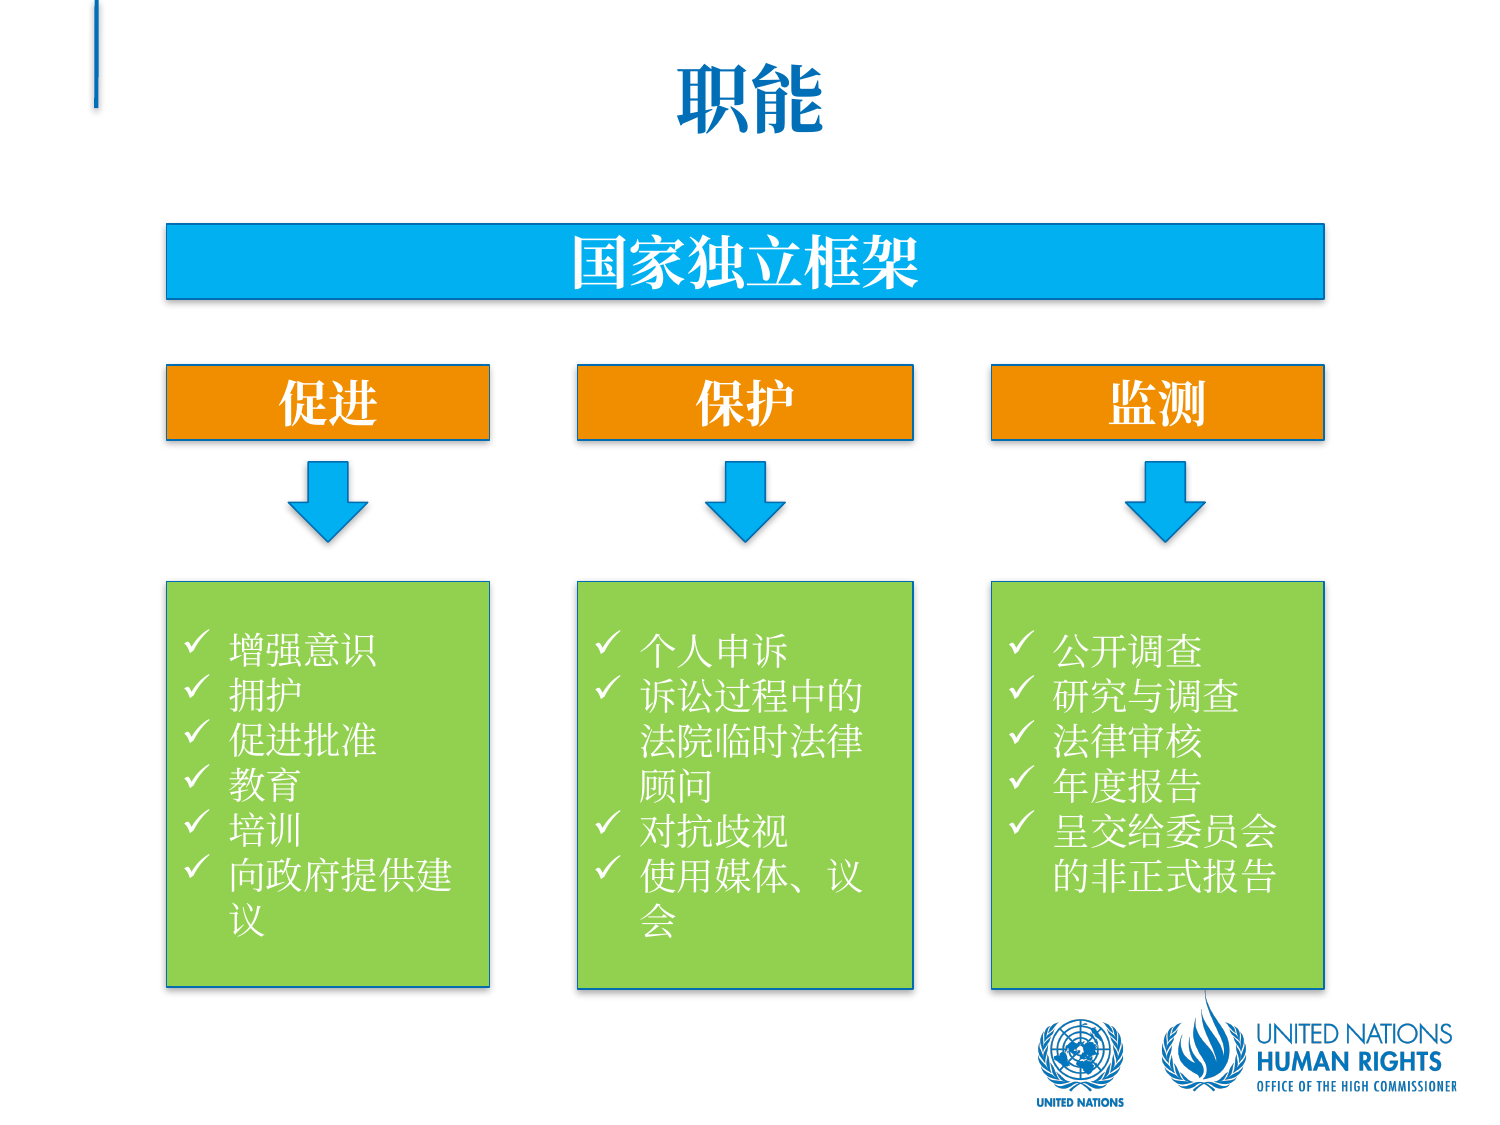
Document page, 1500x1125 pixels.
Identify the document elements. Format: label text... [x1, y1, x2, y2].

picture [1037, 990, 1457, 1107]
text_box 公开调查 研究与调查 法律审核 年度报告 呈交给委员会的非正式报告 [991, 581, 1325, 990]
text_box 个人申诉 诉讼过程中的法院临时法律顾问 对抗歧视 使用媒体、议会 [577, 581, 914, 990]
text_box [704, 461, 786, 543]
title 职能 [65, 45, 1437, 224]
text_box [287, 461, 369, 543]
text_box 增强意识 拥护 促进批准 教育 培训 向政府提供建议 [166, 581, 490, 988]
text_box 国家独立框架 [166, 223, 1325, 300]
text_box [166, 306, 1325, 1039]
text_box [1124, 461, 1206, 543]
text_box 保护 [577, 364, 914, 441]
text_box 促进 [166, 364, 490, 441]
text_box 监测 [991, 364, 1325, 441]
